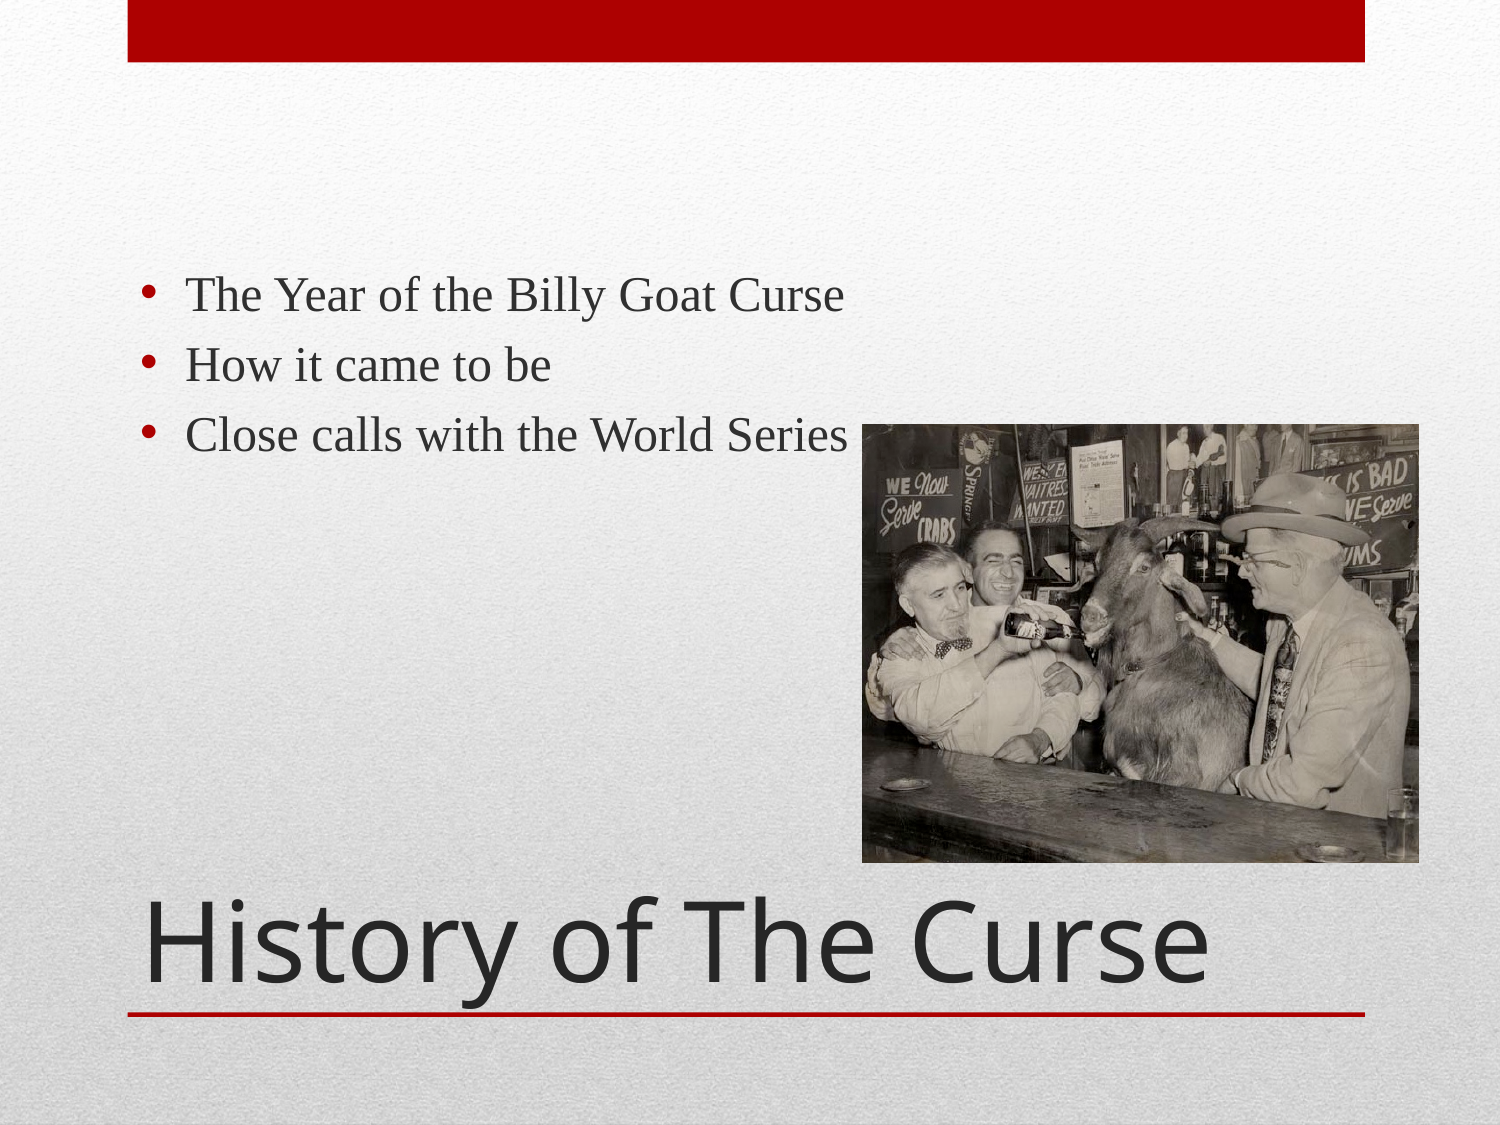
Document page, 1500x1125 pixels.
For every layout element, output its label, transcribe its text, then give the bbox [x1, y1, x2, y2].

picture [861, 424, 1420, 864]
title History of The Curse [125, 750, 1238, 1013]
list The Year of the Billy Goat Curse How it came to be Close calls with the World Series [125, 112, 1363, 750]
